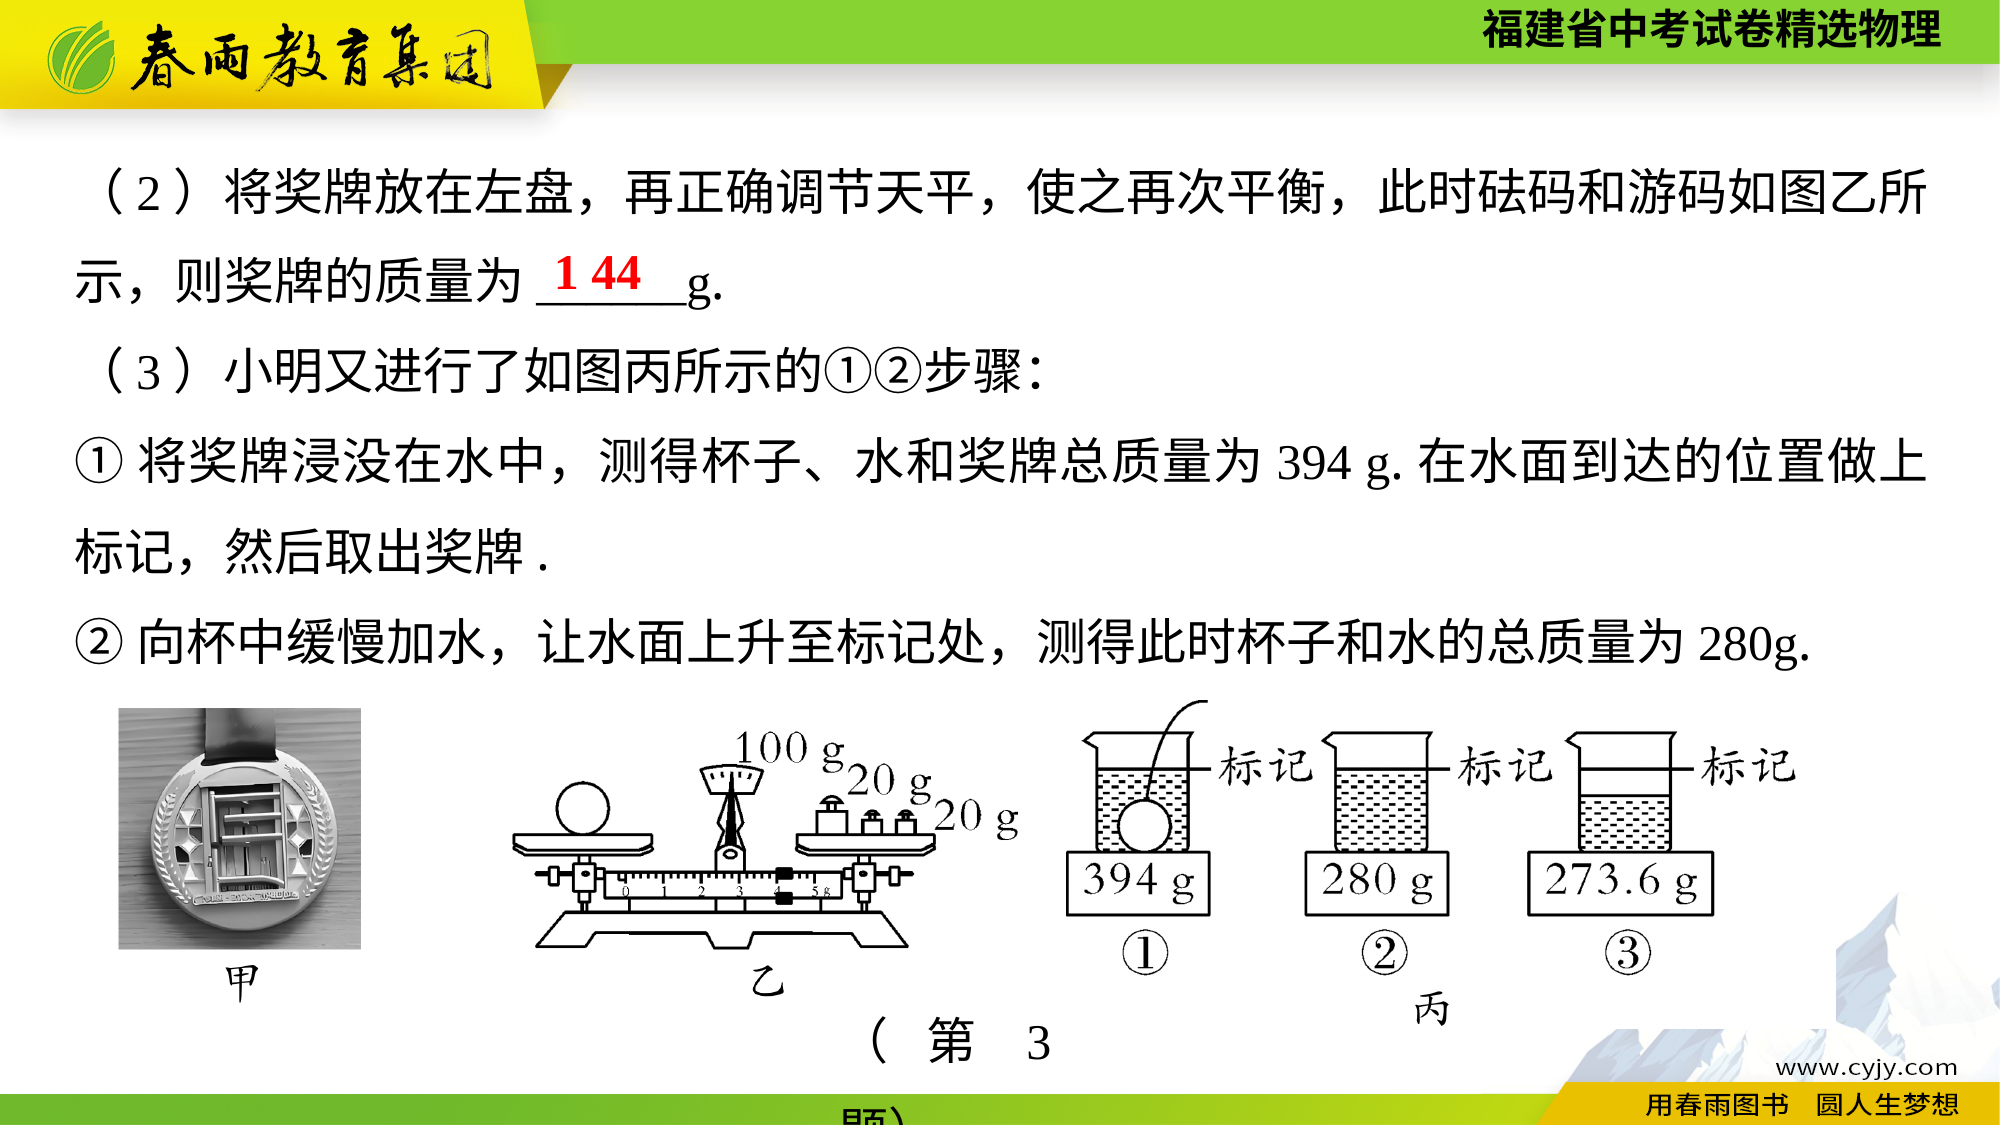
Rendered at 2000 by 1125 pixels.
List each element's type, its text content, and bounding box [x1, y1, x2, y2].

text_box （第3题） [823, 1028, 1079, 1077]
text_box 1 44 [539, 231, 657, 307]
picture [0, 0, 2000, 1125]
list （2）将奖牌放在左盘，再正确调节天平，使之再次平衡，此时砝码和游码如图乙所示，则奖牌的质量为______g. （3）小明又进行了如图丙所示的①②步骤： ①将奖牌浸没在水中，测得杯子、水和奖牌总质量为394 g.在水面到达的位置做上标记，然后取出奖牌. ②向杯中缓慢加水，让水面上升至标记处，测得此时杯子和水的总质量为280g. [59, 122, 1944, 683]
